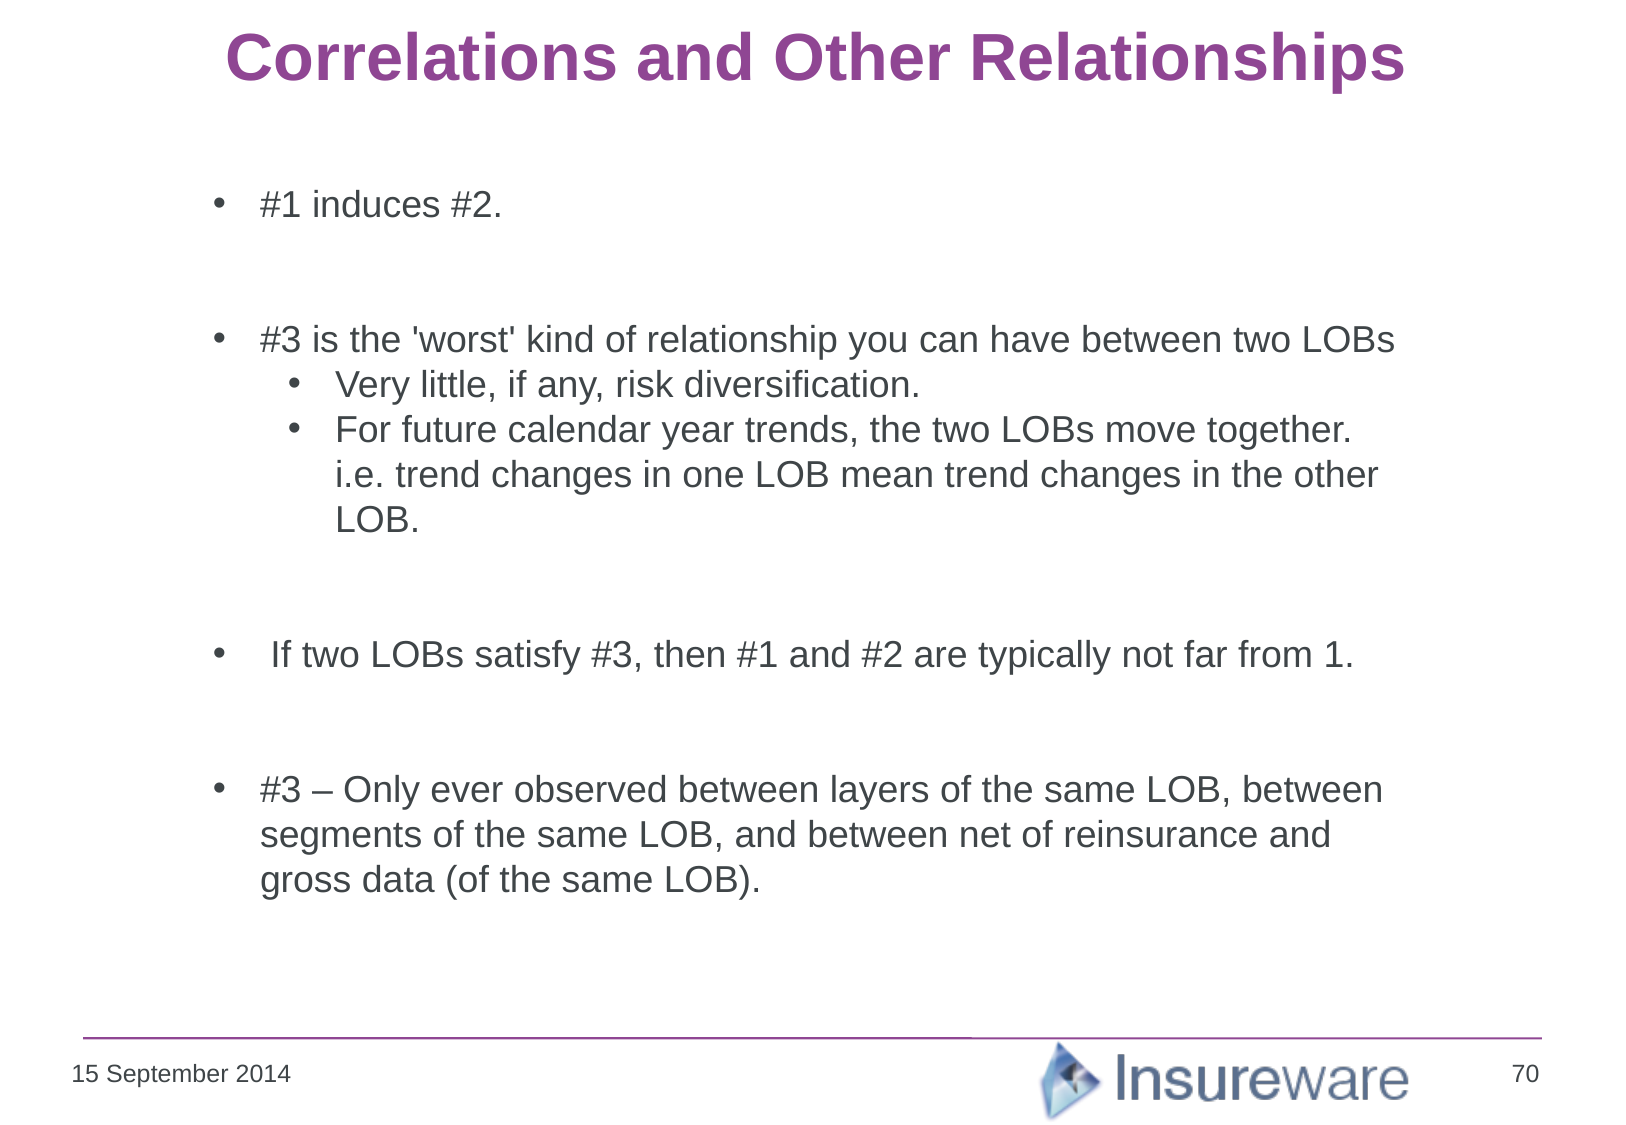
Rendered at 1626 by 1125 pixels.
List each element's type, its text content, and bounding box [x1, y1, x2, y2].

slide_number 70 [1439, 1050, 1555, 1106]
title Correlations and Other Relationships [80, 0, 1554, 148]
text_box #1 induces #2. #3 is the 'worst' kind of relationship you can have between two LOBs Very little, if any, risk diversification. For future calendar year trends, the two LOBs move together. i.e. trend changes in one LOB mean trend changes in the other LOB. If two LOBs satisfy #3, then #1 and #2 are typically not far from 1. #3 – Only ever observed between layers of the same LOB, between segments of the same LOB, and between net of reinsurance and gross data (of the same LOB). [198, 172, 1440, 908]
picture [1036, 1039, 1416, 1125]
